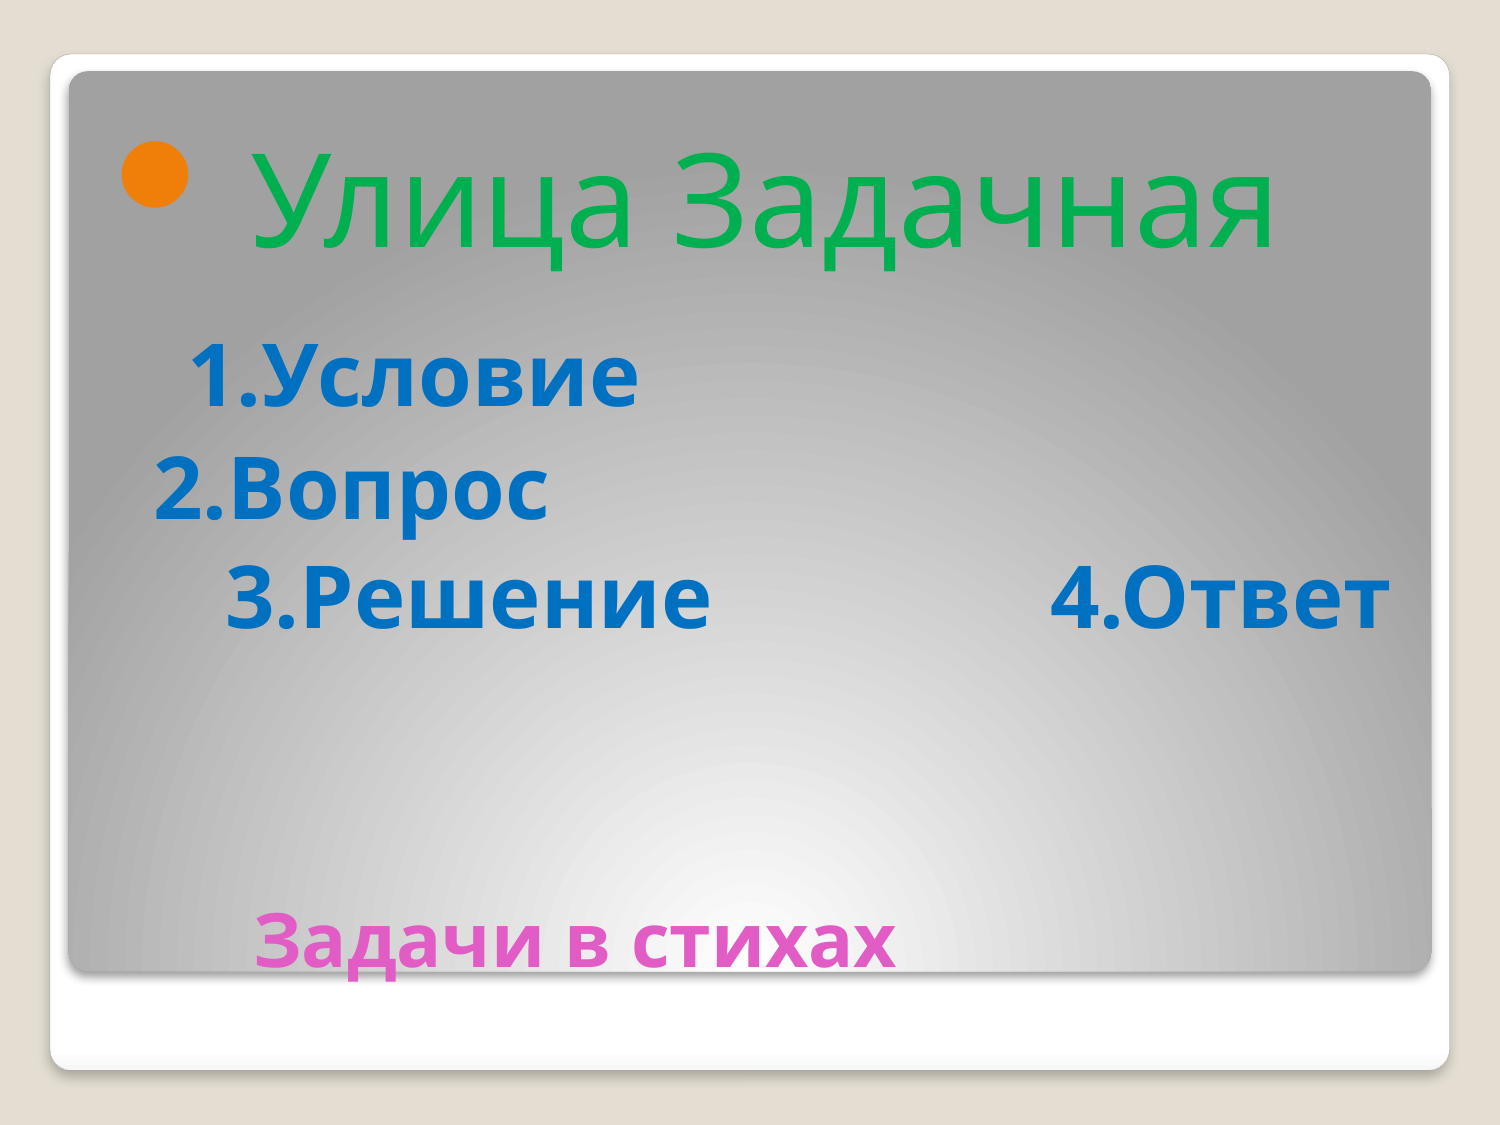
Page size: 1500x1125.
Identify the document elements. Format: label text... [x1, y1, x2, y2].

list Улица Задачная 1.Условие 2.Вопрос 3.Решение 4.Ответ [82, 86, 1425, 774]
title Задачи в стихах [82, 817, 1425, 990]
